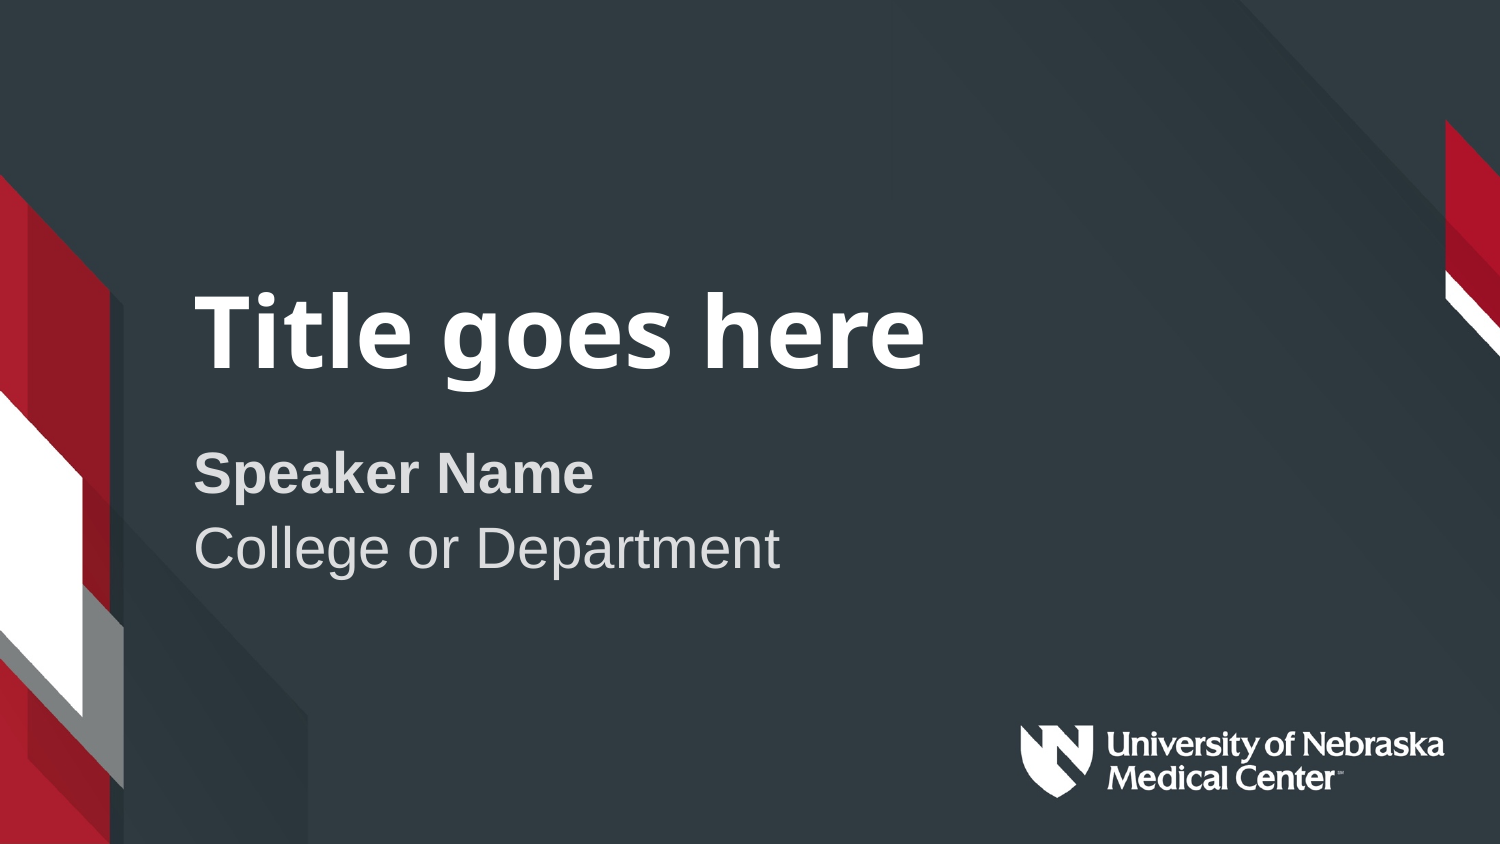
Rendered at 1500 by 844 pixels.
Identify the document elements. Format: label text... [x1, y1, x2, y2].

subtitle Speaker Name College or Department [178, 436, 1342, 649]
title Title goes here [178, 157, 1342, 388]
picture [0, 0, 1500, 844]
